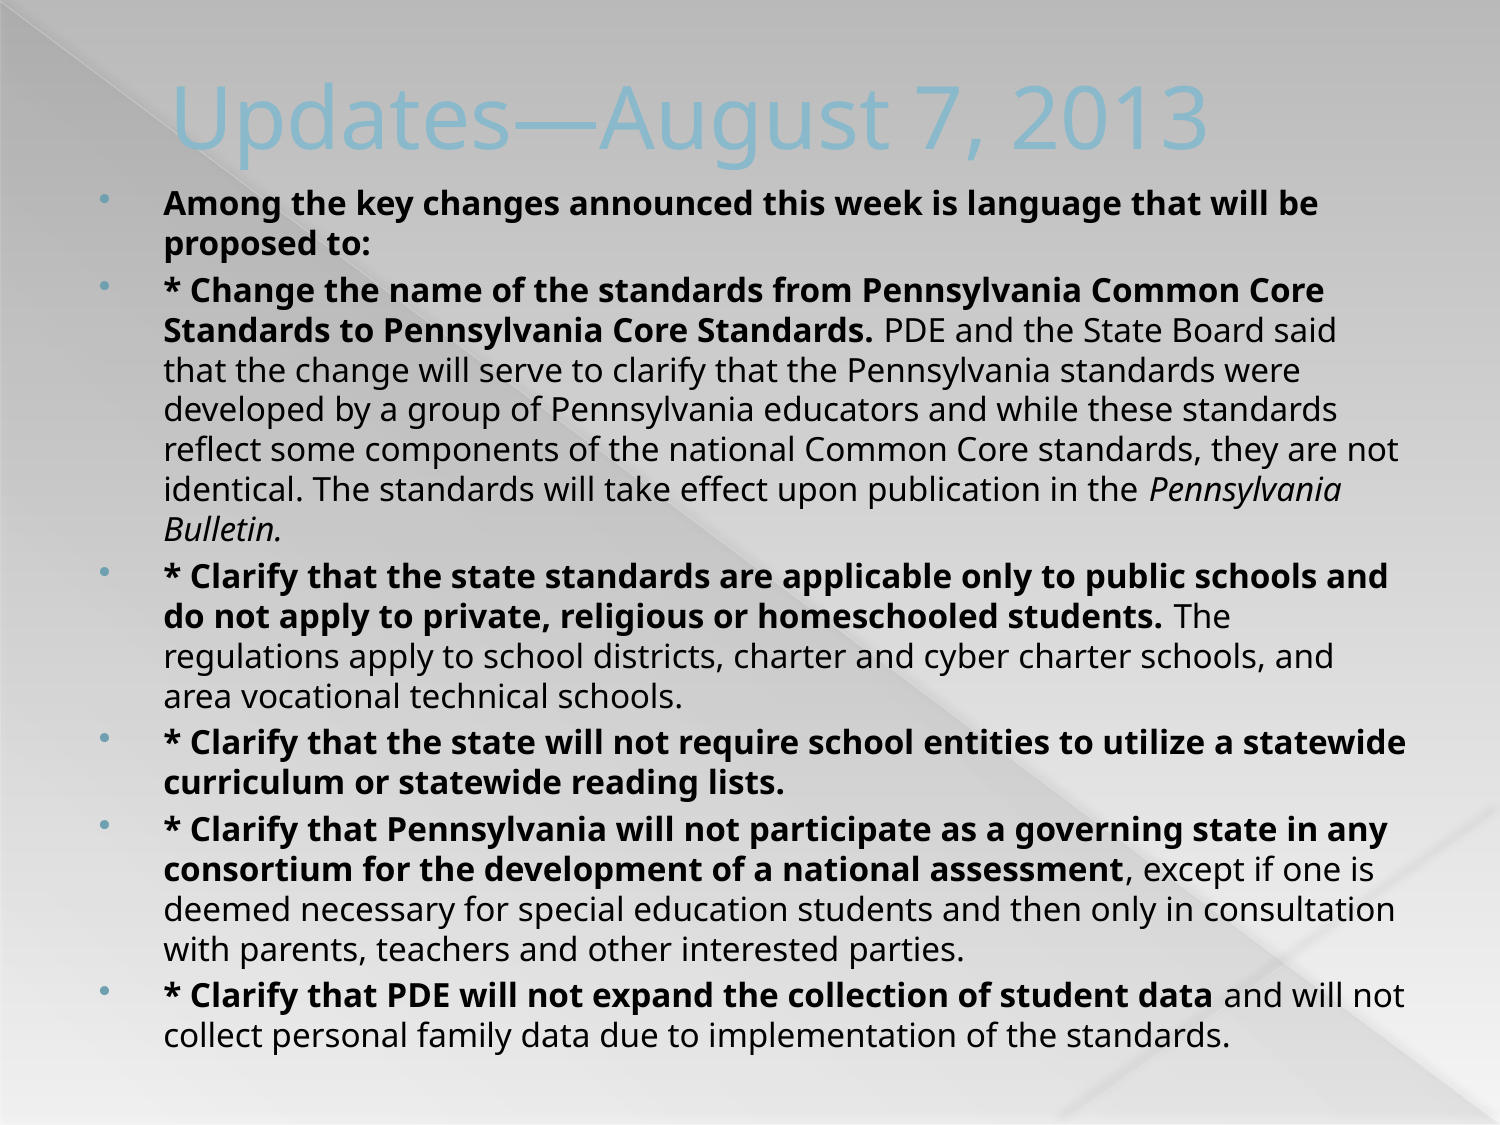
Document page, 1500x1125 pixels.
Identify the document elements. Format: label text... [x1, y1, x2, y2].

title Updates—August 7, 2013 [75, 0, 1425, 174]
list Among the key changes announced this week is language that will be proposed to: * Change the name of the standards from Pennsylvania Common Core Standards to Pennsylvania Core Standards. PDE and the State Board said that the change will serve to clarify that the Pennsylvania standards were developed by a group of Pennsylvania educators and while these standards reflect some components of the national Common Core standards, they are not identical. The standards will take effect upon publication in the Pennsylvania Bulletin. * Clarify that the state standards are applicable only to public schools and do not apply to private, religious or homeschooled students. The regulations apply to school districts, charter and cyber charter schools, and area vocational technical schools. * Clarify that the state will not require school entities to utilize a statewide curriculum or statewide reading lists. * Clarify that Pennsylvania will not participate as a governing state in any consortium for the development of a national assessment, except if one is deemed necessary for special education students and then only in consultation with parents, teachers and other interested parties. * Clarify that PDE will not expand the collection of student data and will not collect personal family data due to implementation of the standards. [75, 174, 1425, 1059]
